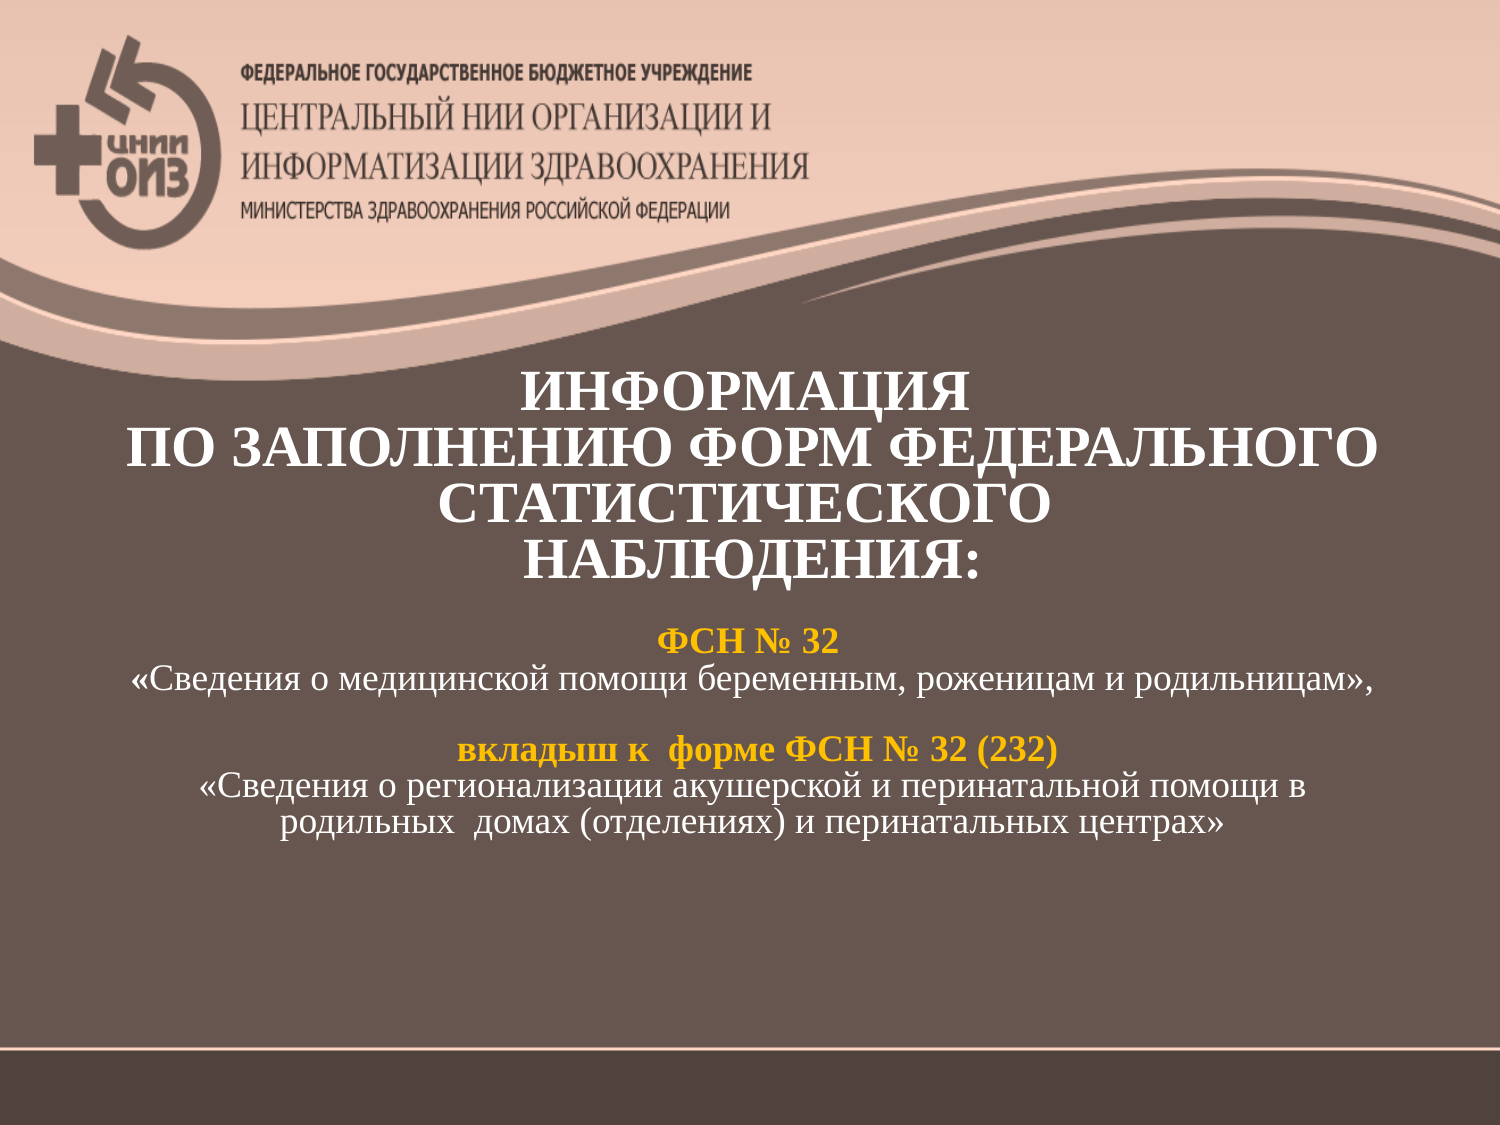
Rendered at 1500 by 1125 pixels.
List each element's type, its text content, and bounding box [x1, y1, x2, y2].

subtitle [5, 751, 1500, 941]
title ИНФОРМАЦИЯ ПО ЗАПОЛНЕНИЮ ФОРМ ФЕДЕРАЛЬНОГО СТАТИСТИЧЕСКОГО НАБЛЮДЕНИЯ: ФСН № 32 «Сведения о медицинской помощи беременным, роженицам и родильницам», вкладыш к форме ФСН № 32 (232) «Сведения о регионализации акушерской и перинатальной помощи в родильных домах (отделениях) и перинатальных центрах» [104, 392, 1402, 751]
